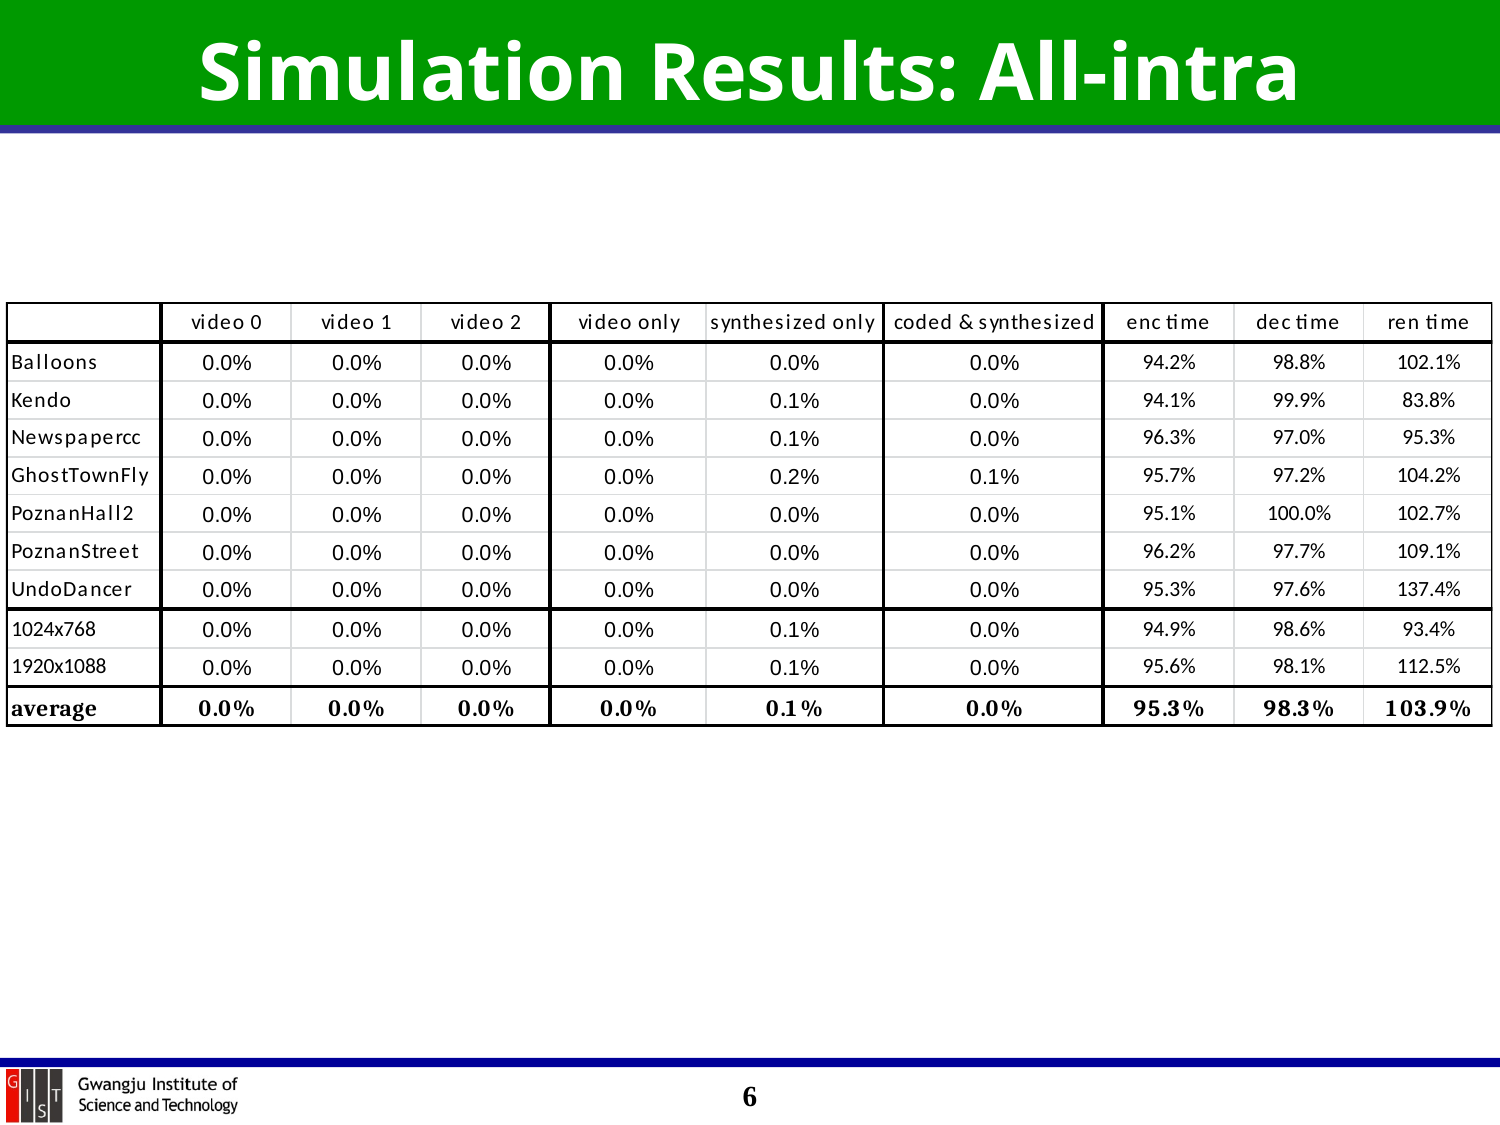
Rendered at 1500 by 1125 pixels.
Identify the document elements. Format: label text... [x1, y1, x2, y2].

slide_number 6 [575, 1065, 925, 1125]
title Simulation Results: All-intra [0, 12, 1500, 126]
picture [6, 1069, 238, 1123]
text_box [5, 302, 1495, 729]
